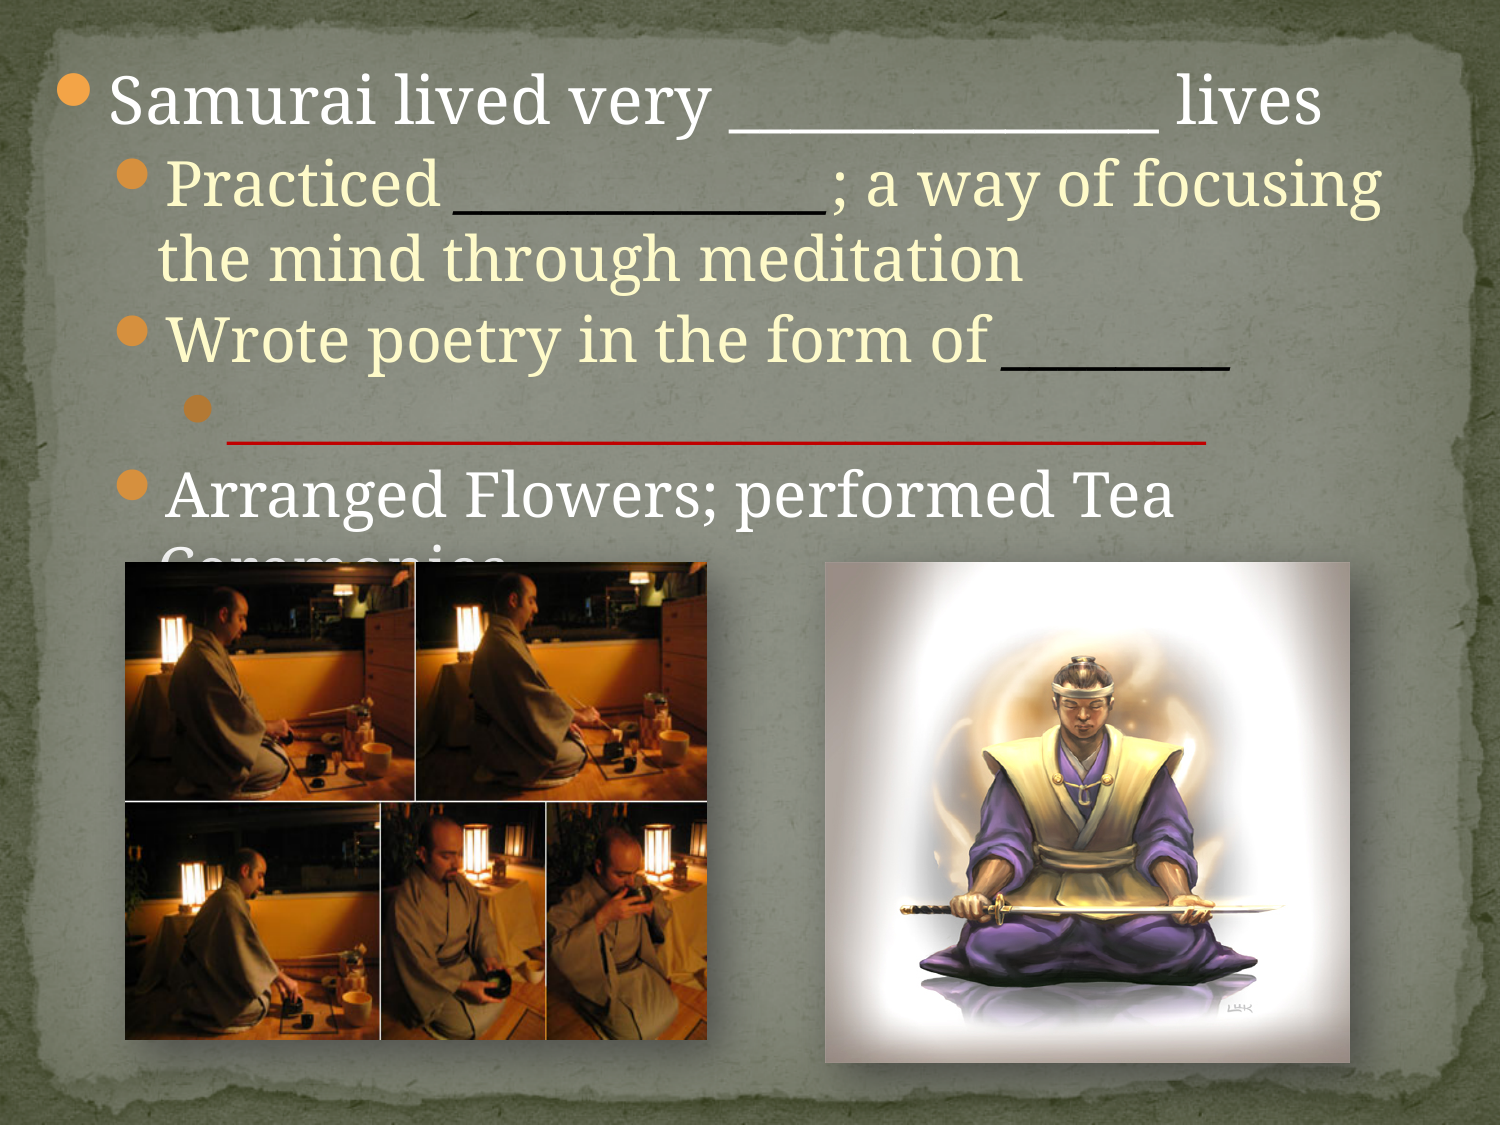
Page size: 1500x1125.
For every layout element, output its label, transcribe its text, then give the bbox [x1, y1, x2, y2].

list Samurai lived very ______________ lives Practiced _____________; a way of focusing the mind through meditation Wrote poetry in the form of ________ ______________________________________ Arranged Flowers; performed Tea Ceremonies [37, 50, 1450, 1075]
picture [125, 562, 707, 1040]
picture [825, 562, 1351, 1063]
